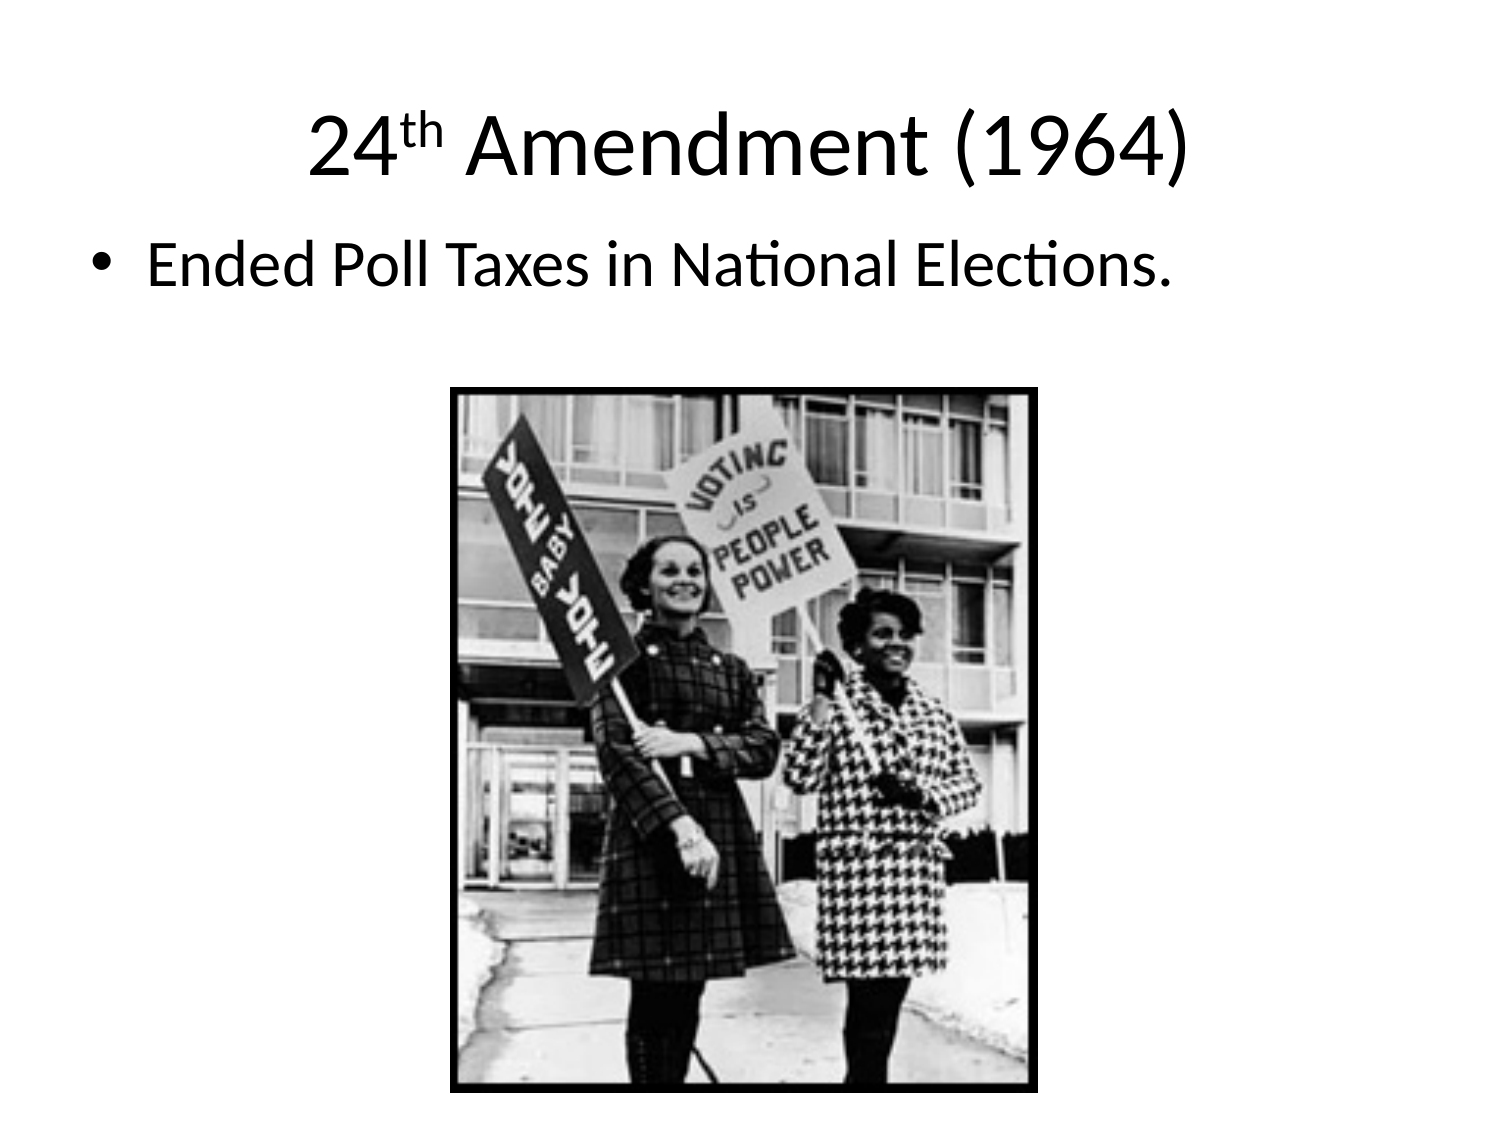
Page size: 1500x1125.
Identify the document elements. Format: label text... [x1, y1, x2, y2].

picture [449, 387, 1038, 1093]
title 24th Amendment (1964) [75, 45, 1425, 212]
list Ended Poll Taxes in National Elections. [75, 212, 1425, 388]
